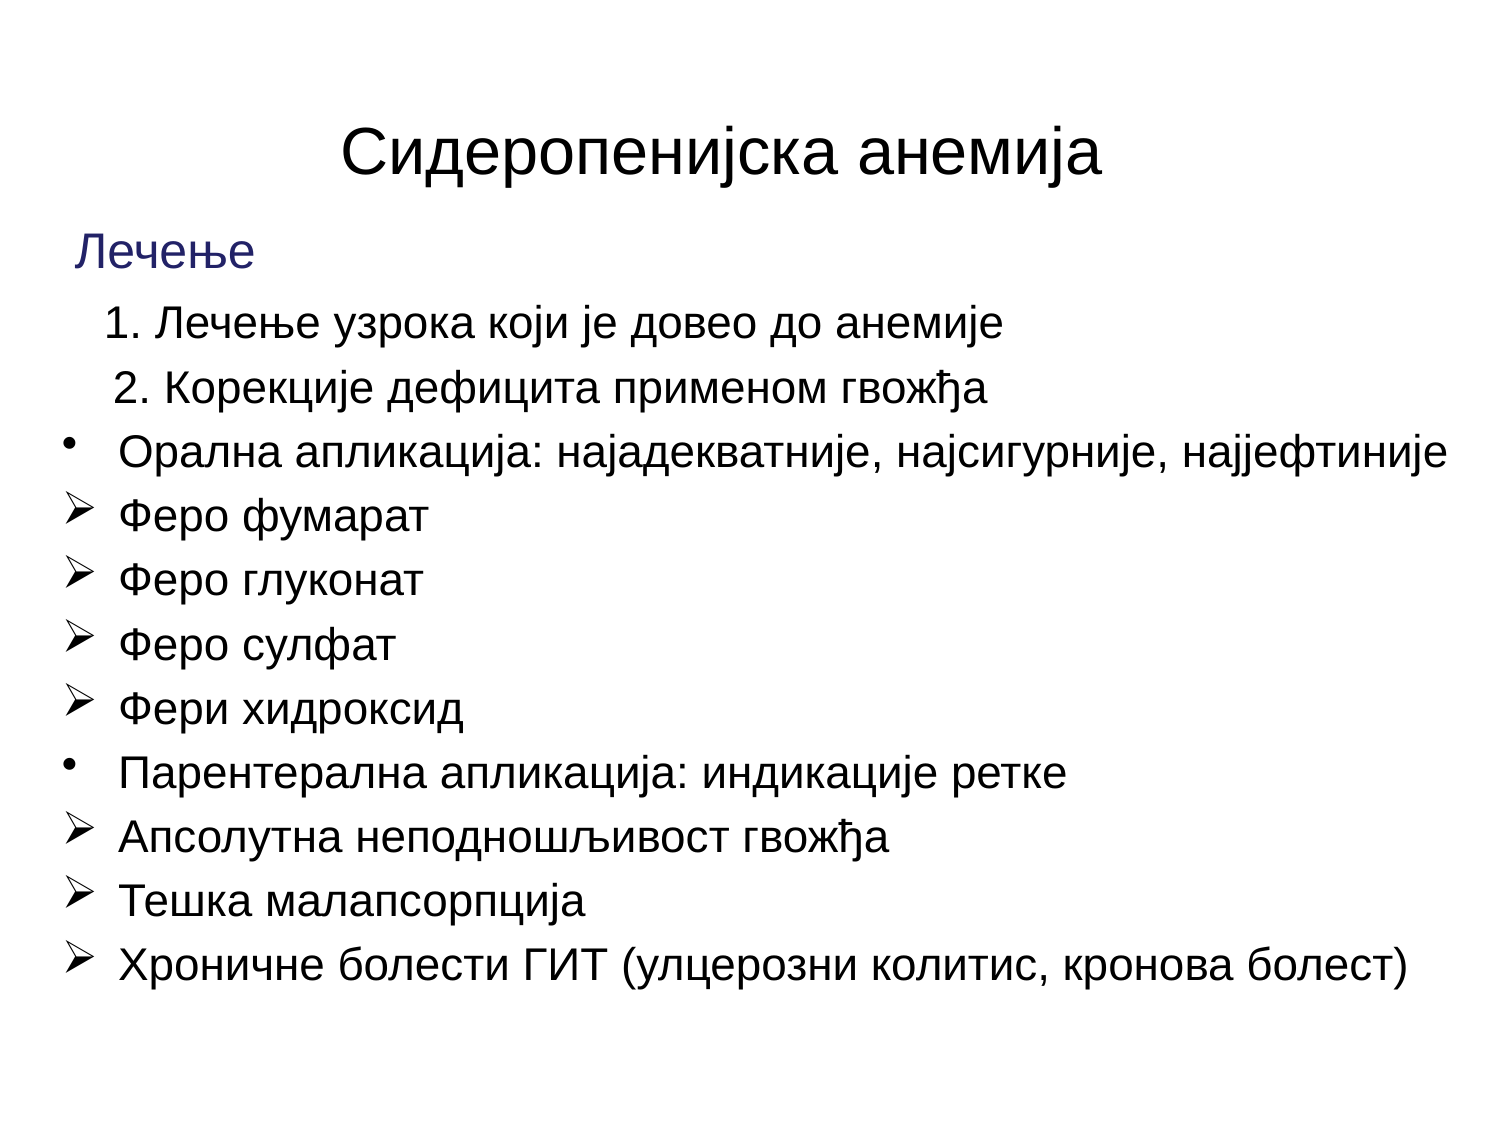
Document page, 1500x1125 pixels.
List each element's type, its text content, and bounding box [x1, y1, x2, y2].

title Сидеропенијска анемија [46, 54, 1397, 210]
list Лечење 1. Лечење узрока који је довео до анемије 2. Корекције дефицита применом гвожђа Орална апликација: најадекватније, најсигурније, најјефтиније Феро фумарат Феро глуконат Феро сулфат Фери хидроксид Парентерална апликација: индикације ретке Апсолутна неподношљивост гвожђа Тешка малапсорпција Хроничне болести ГИТ (улцерозни колитис, кронова болест) [46, 210, 1500, 1125]
